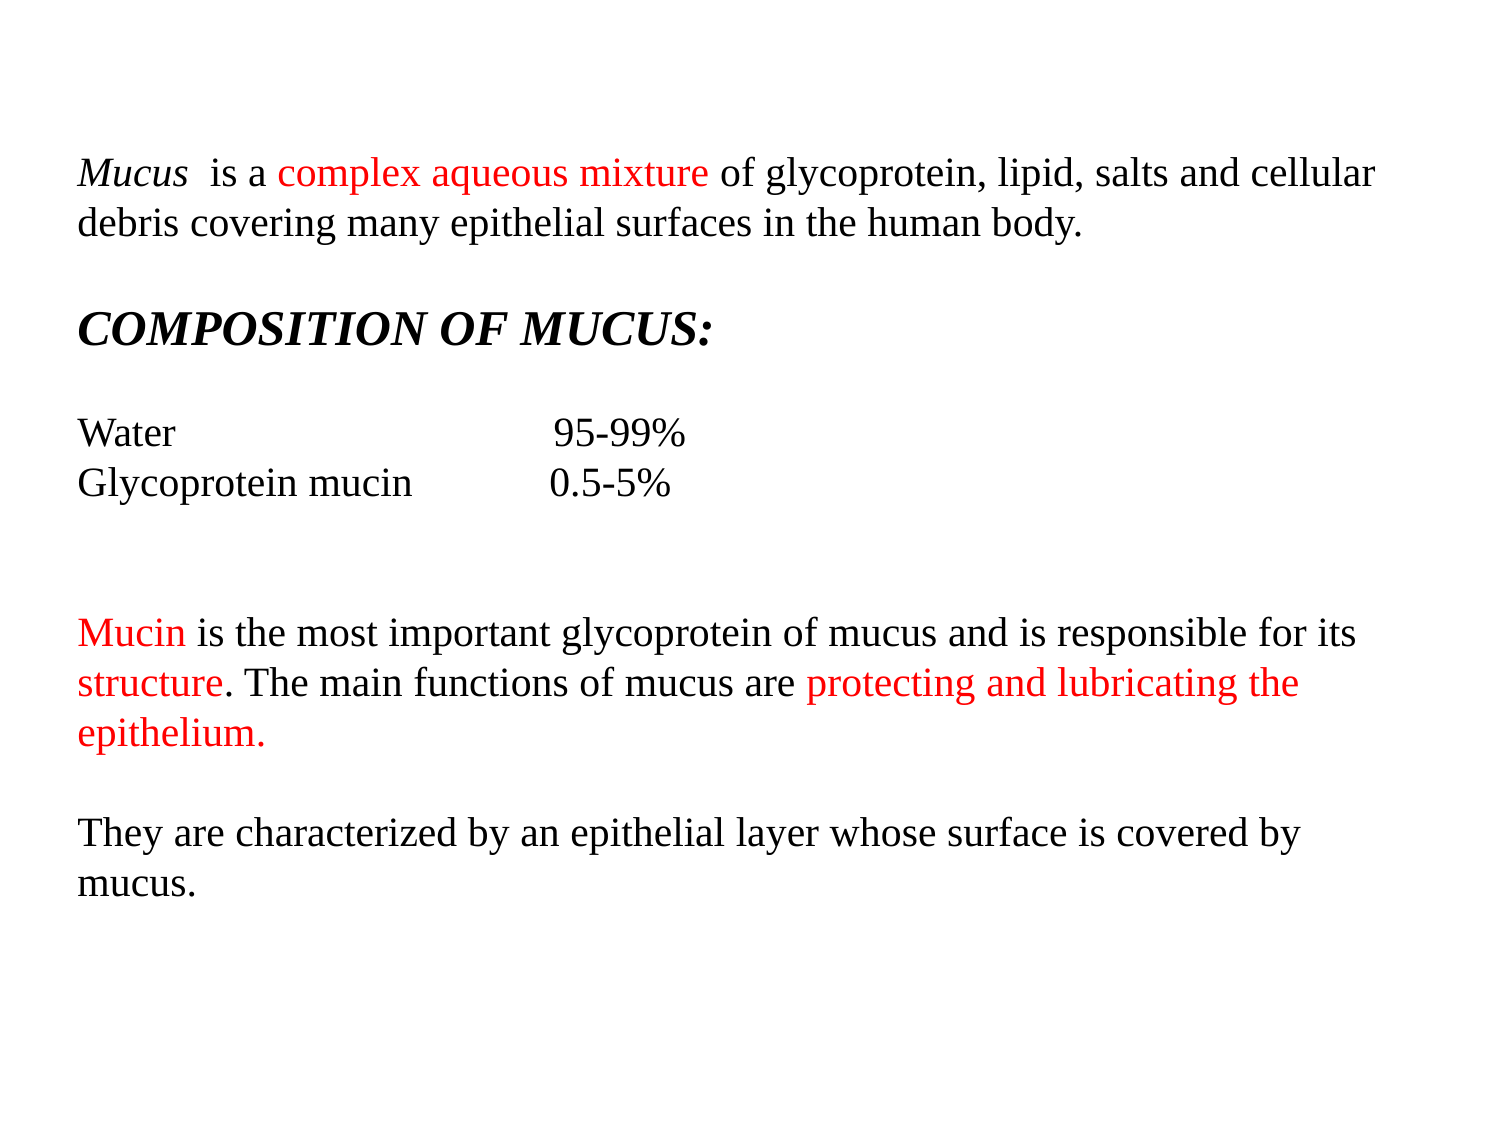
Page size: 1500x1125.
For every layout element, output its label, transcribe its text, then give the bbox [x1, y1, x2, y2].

title Mucus is a complex aqueous mixture of glycoprotein, lipid, salts and cellular debris covering many epithelial surfaces in the human body. COMPOSITION OF MUCUS: Water 95-99% Glycoprotein mucin 0.5-5% Mucin is the most important glycoprotein of mucus and is responsible for its structure. The main functions of mucus are protecting and lubricating the epithelium. They are characterized by an epithelial layer whose surface is covered by mucus. [62, 87, 1438, 1063]
